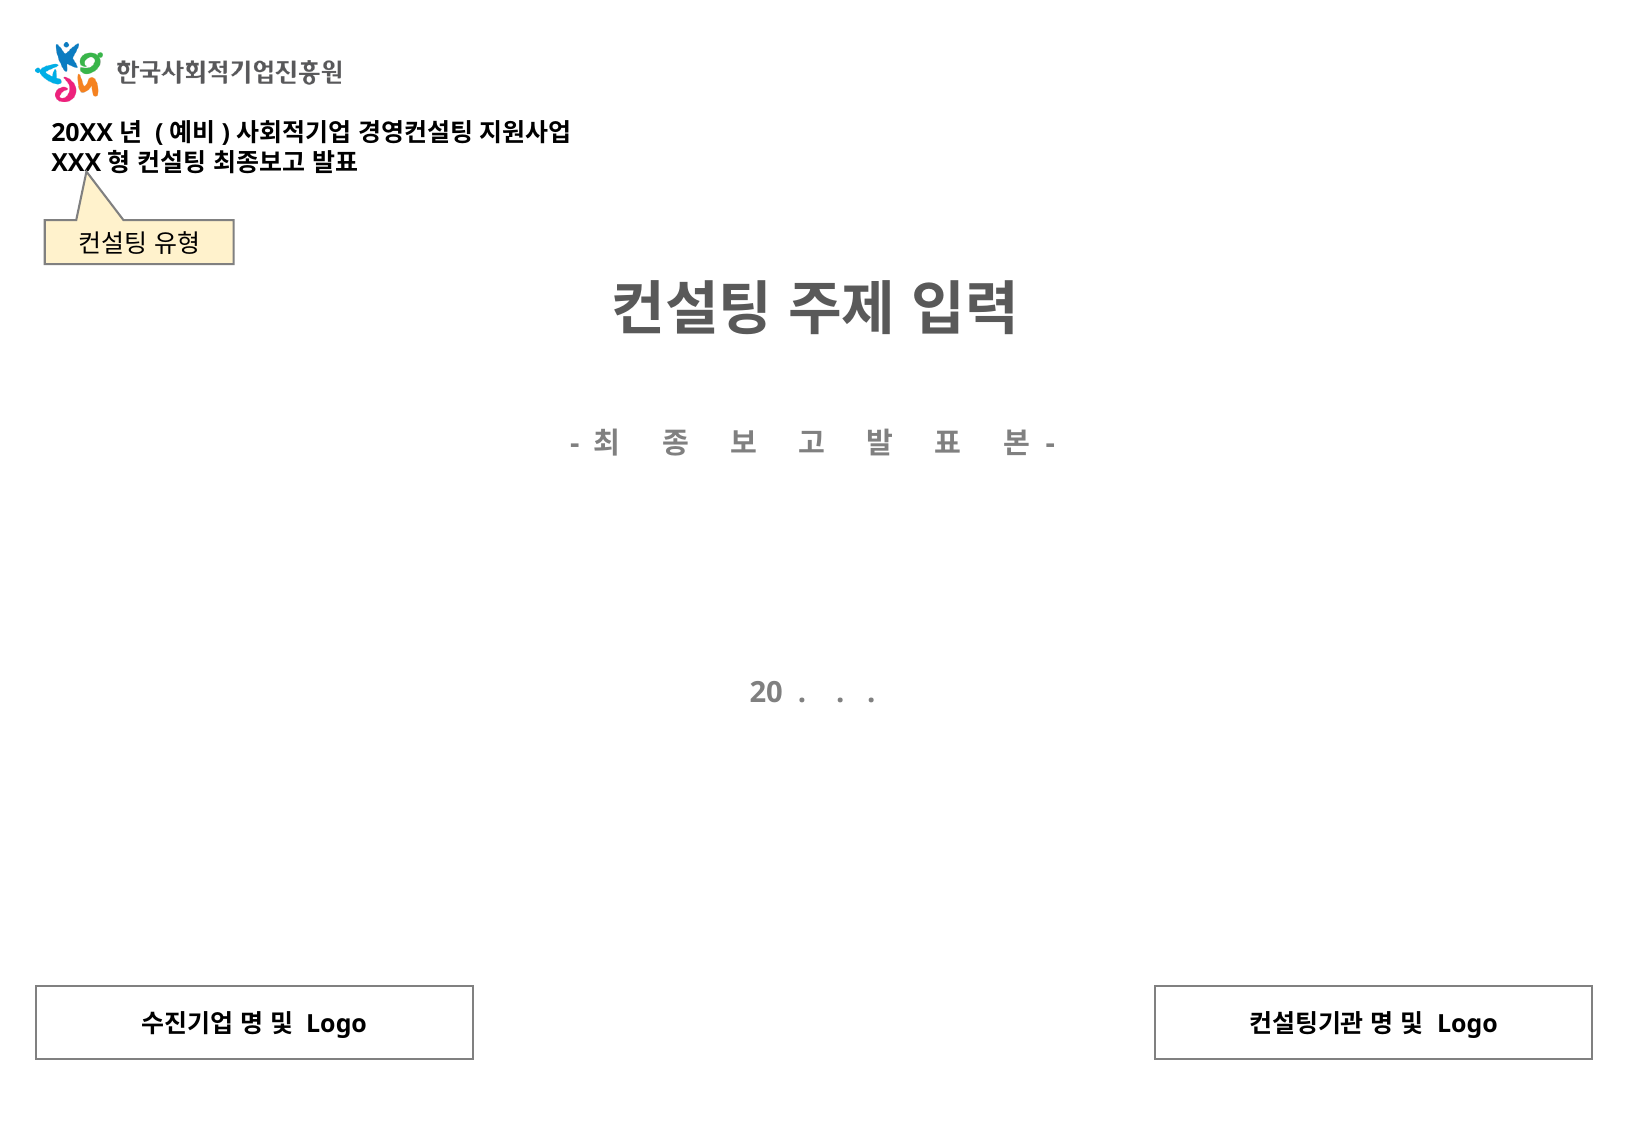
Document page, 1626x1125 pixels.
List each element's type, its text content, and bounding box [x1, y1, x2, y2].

text_box 20 . . . [546, 665, 1079, 716]
picture [47, 69, 54, 75]
text_box 수진기업 명 및 Logo [35, 985, 474, 1060]
text_box 컨설팅 주제 입력 [35, 264, 1595, 349]
text_box 20XX년 (예비)사회적기업 경영컨설팅 지원사업 XXX형 컨설팅 최종보고 발표 [36, 109, 589, 184]
text_box - 최 종 보 고 발 표 본 - [546, 417, 1079, 468]
picture [35, 42, 341, 102]
text_box 컨설팅기관 명 및 Logo [1154, 985, 1593, 1060]
text_box 컨설팅 유형 [43, 169, 235, 266]
